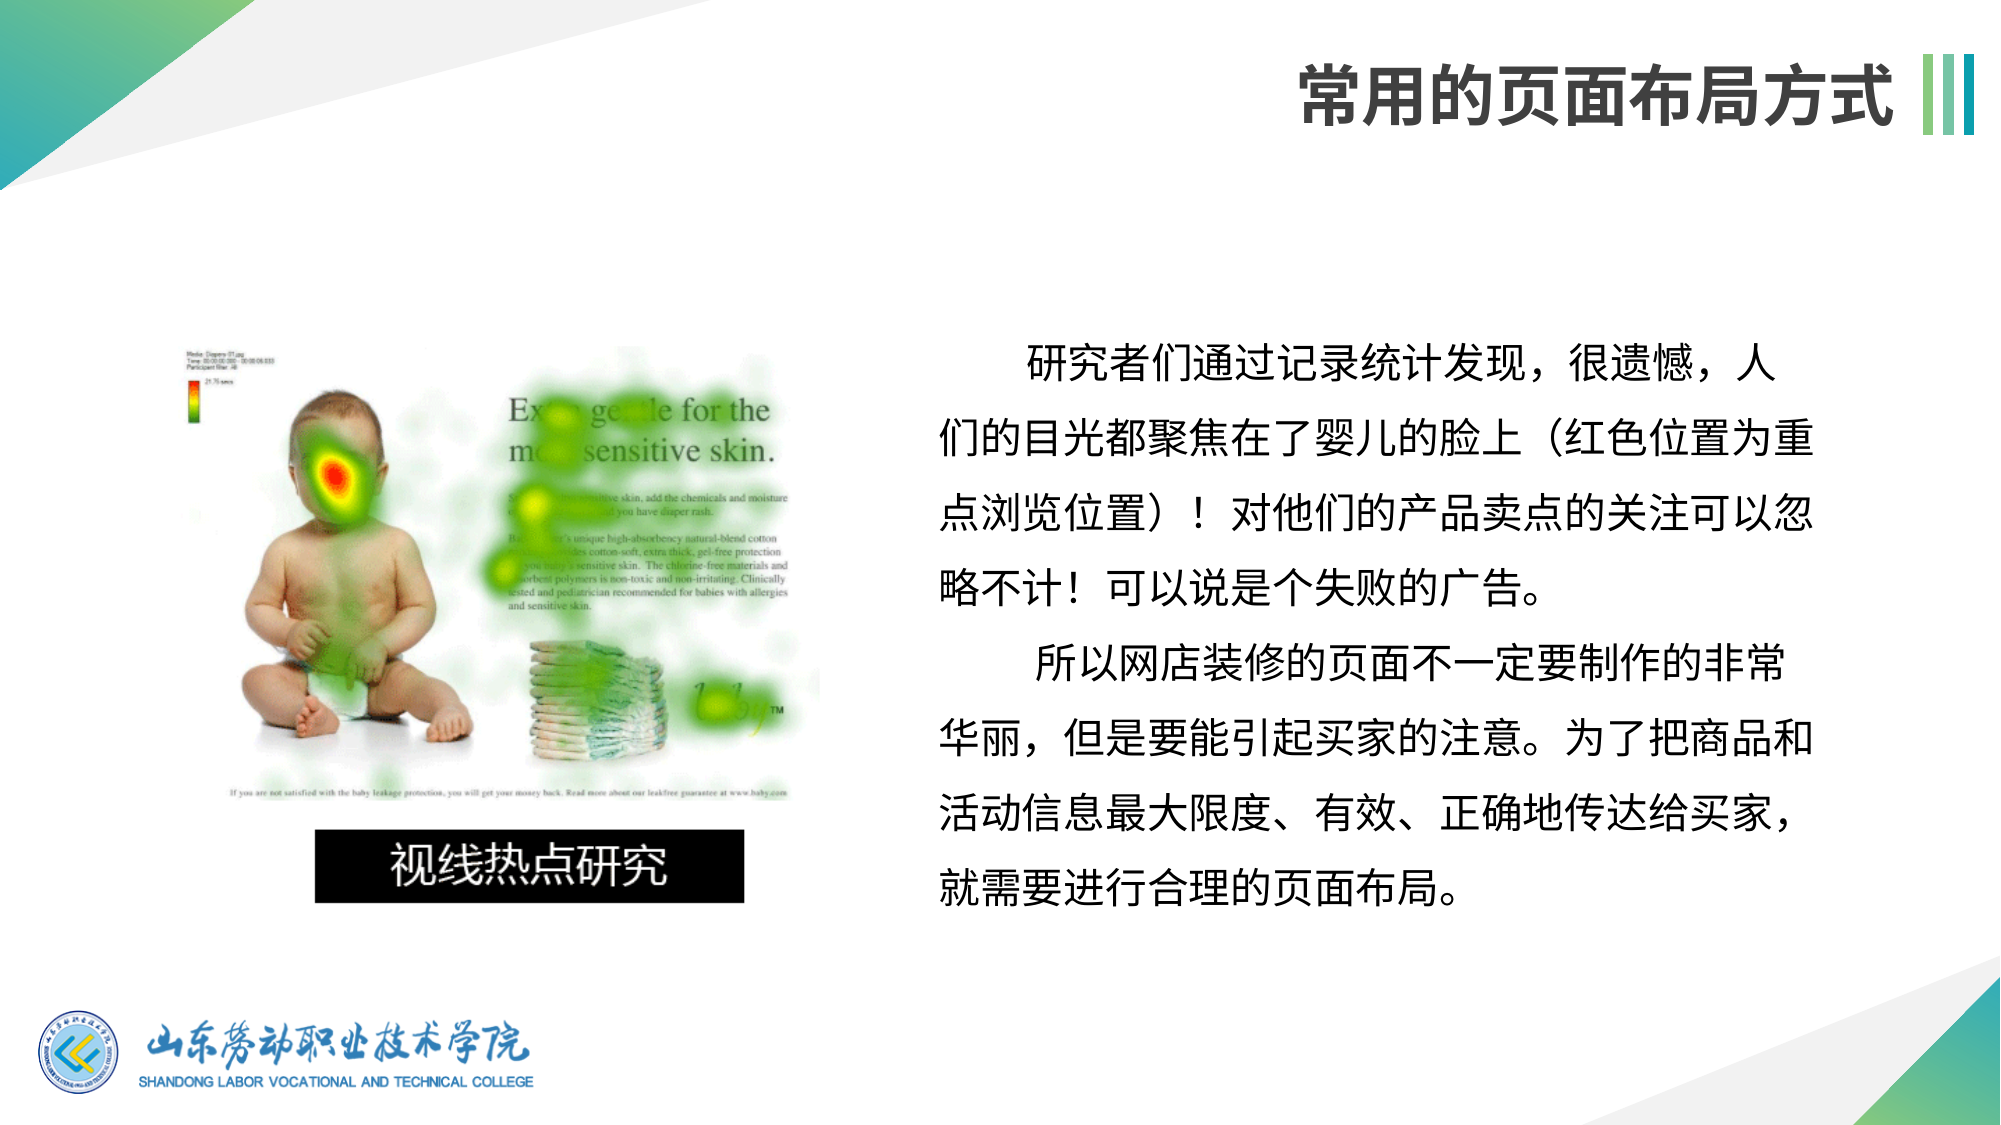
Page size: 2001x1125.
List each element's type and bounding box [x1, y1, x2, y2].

text_box [0, 0, 2000, 1125]
text_box [1928, 54, 1969, 136]
picture [127, 334, 888, 924]
picture [38, 1010, 550, 1094]
